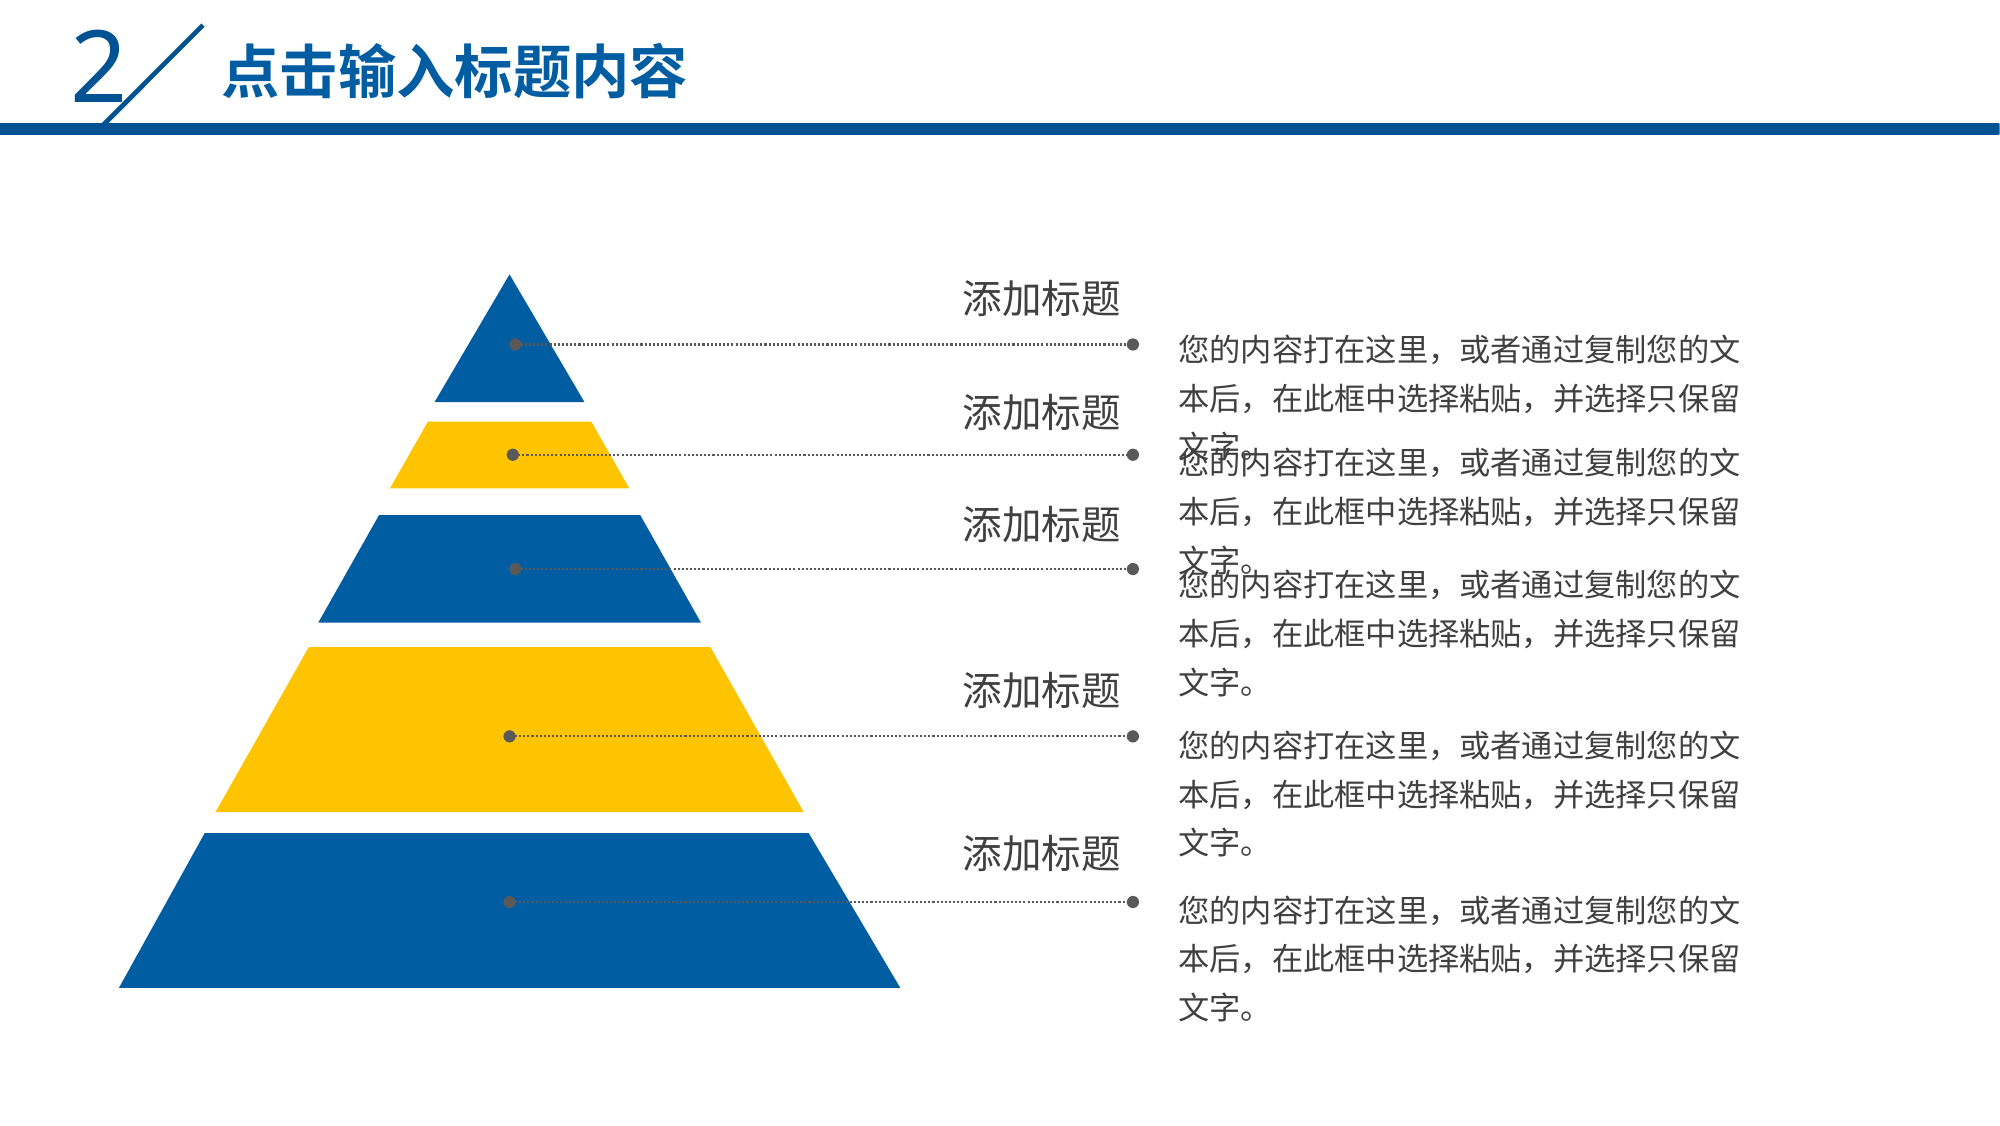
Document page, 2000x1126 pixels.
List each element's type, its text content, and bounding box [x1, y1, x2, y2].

text_box 您的内容打在这里，或者通过复制您的文本后，在此框中选择粘贴，并选择只保留文字。 [1162, 871, 1768, 1034]
text_box 您的内容打在这里，或者通过复制您的文本后，在此框中选择粘贴，并选择只保留文字。 [1162, 587, 1768, 709]
text_box [432, 272, 587, 405]
text_box 您的内容打在这里，或者通过复制您的文本后，在此框中选择粘贴，并选择只保留文字。 [1162, 310, 1768, 473]
text_box 添加标题 [946, 265, 1137, 330]
text_box 点击输入标题内容 [185, 27, 725, 113]
text_box 添加标题 [946, 657, 1137, 722]
text_box 您的内容打在这里，或者通过复制您的文本后，在此框中选择粘贴，并选择只保留文字。 [1162, 709, 1768, 869]
text_box 您的内容打在这里，或者通过复制您的文本后，在此框中选择粘贴，并选择只保留文字。 [1162, 473, 1768, 587]
text_box [316, 512, 703, 625]
text_box [213, 644, 806, 815]
text_box 添加标题 [946, 821, 1137, 885]
text_box [388, 419, 632, 491]
text_box 添加标题 [946, 379, 1137, 443]
text_box [117, 831, 903, 990]
text_box 添加标题 [946, 492, 1137, 556]
